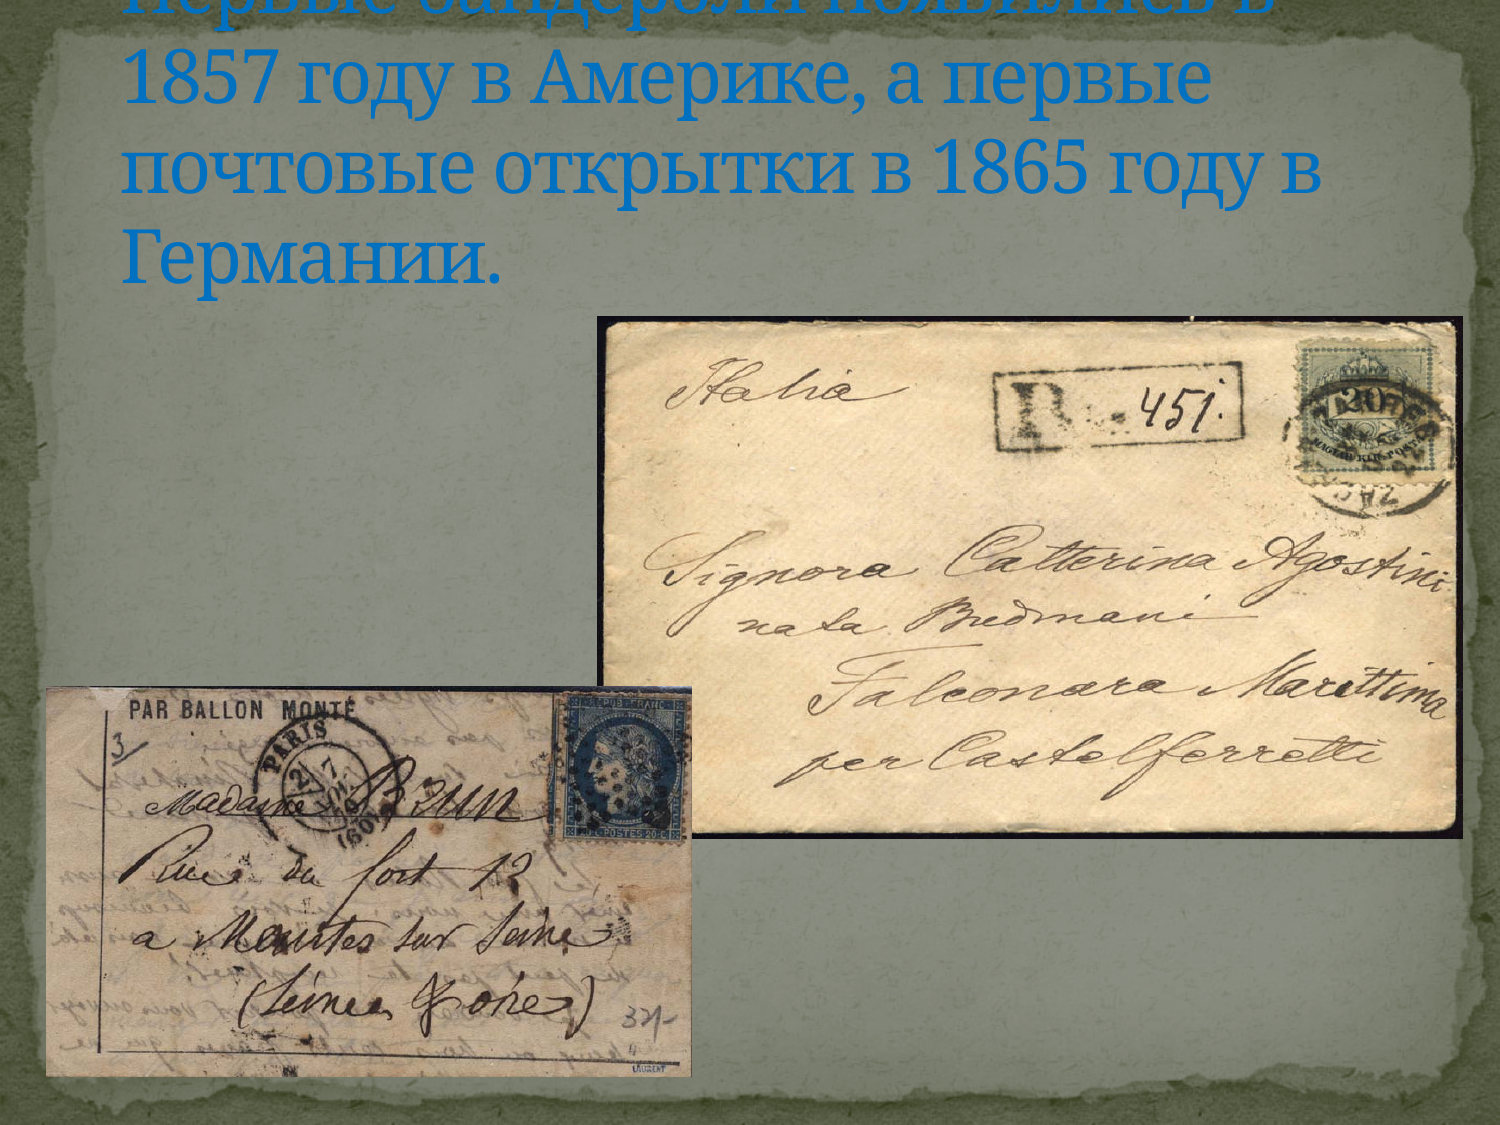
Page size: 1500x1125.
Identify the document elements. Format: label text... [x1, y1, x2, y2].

picture [46, 686, 692, 1078]
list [600, 319, 1463, 837]
title Первые бандероли появились в 1857 году в Америке, а первые почтовые открытки в 1865 году в Германии. [105, 105, 1456, 306]
